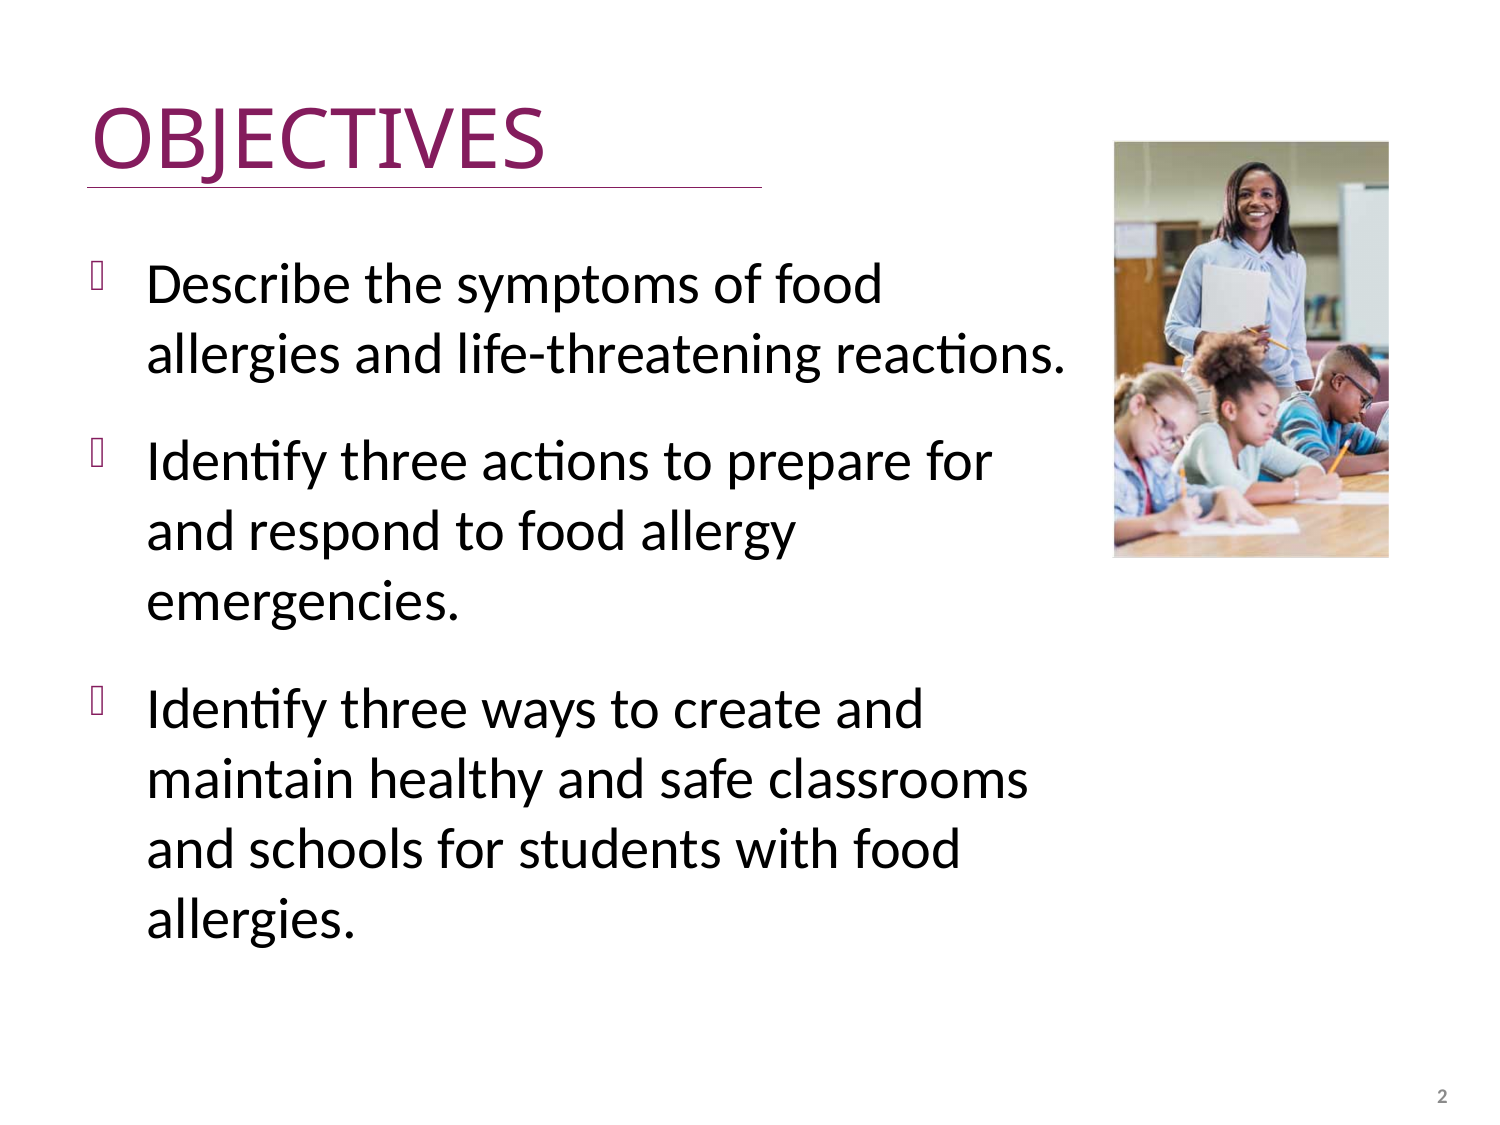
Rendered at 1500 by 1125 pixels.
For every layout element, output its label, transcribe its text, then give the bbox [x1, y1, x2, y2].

title Objectives [75, 50, 1425, 221]
picture [1112, 140, 1390, 559]
slide_number 2 [1112, 1077, 1463, 1113]
list Describe the symptoms of food allergies and life-threatening reactions. Identify three actions to prepare for and respond to food allergy emergencies. Identify three ways to create and maintain healthy and safe classrooms and schools for students with food allergies. [75, 237, 1088, 980]
